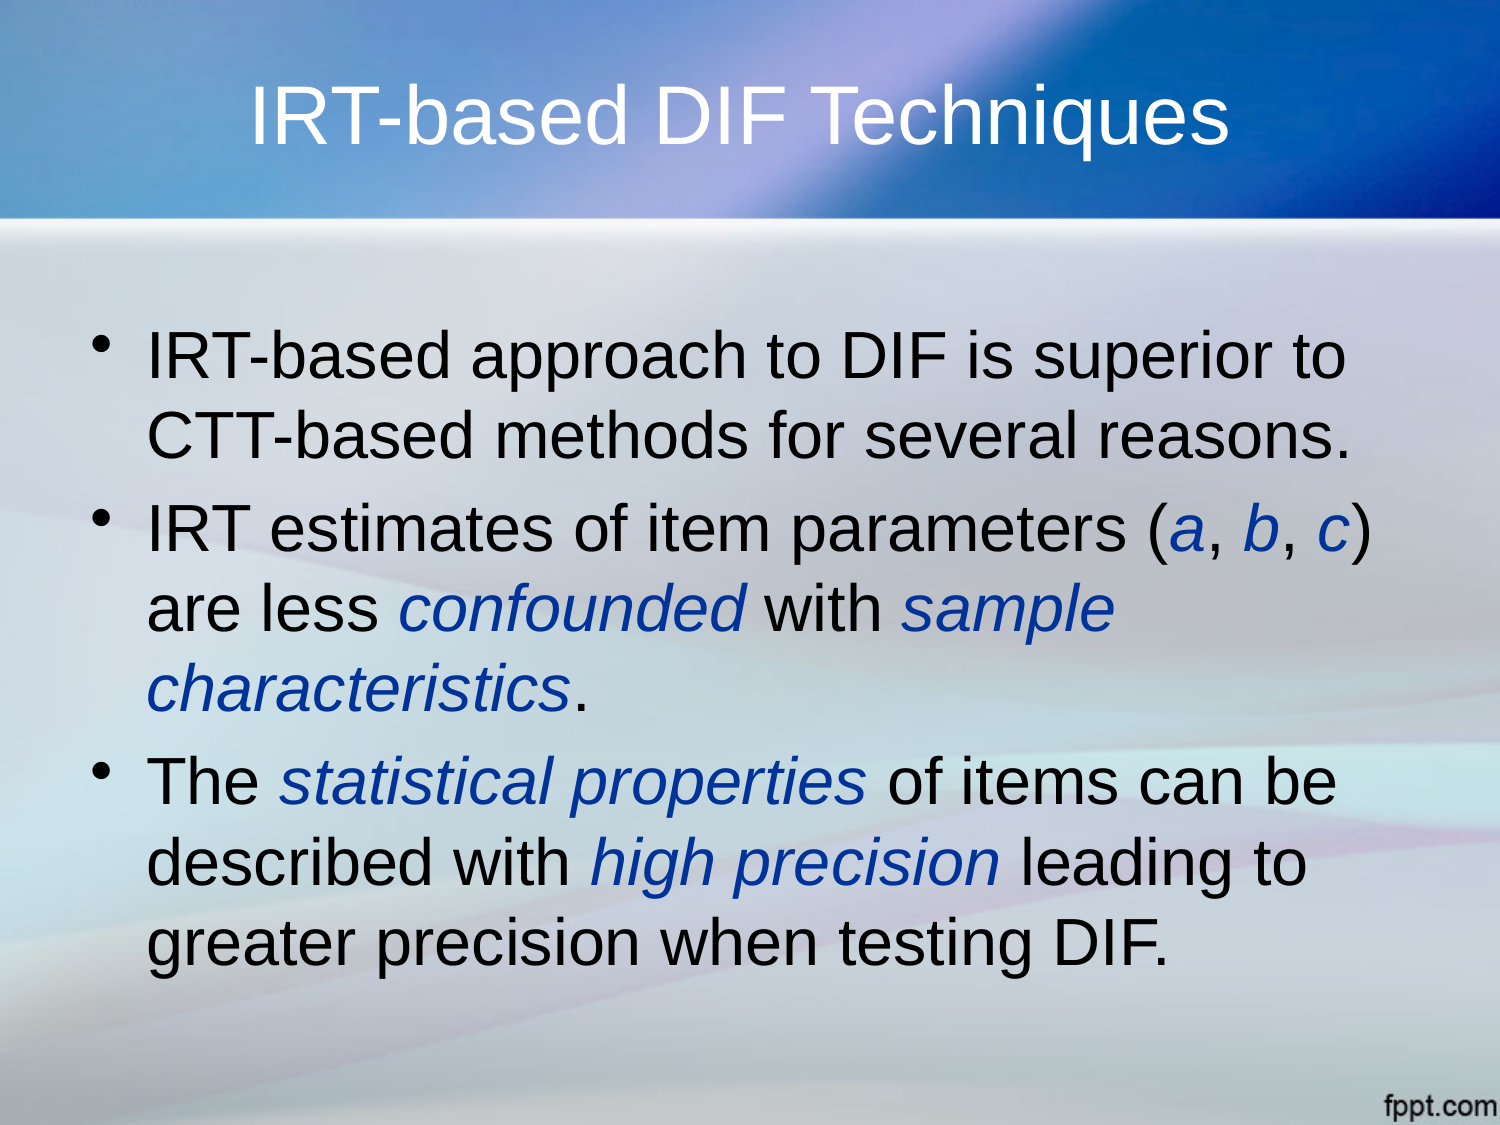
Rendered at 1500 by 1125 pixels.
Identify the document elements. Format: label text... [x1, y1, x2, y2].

title IRT-based DIF Techniques [64, 31, 1415, 192]
list IRT-based approach to DIF is superior to CTT-based methods for several reasons. IRT estimates of item parameters (a, b, c) are less confounded with sample characteristics. The statistical properties of items can be described with high precision leading to greater precision when testing DIF. [75, 304, 1425, 1047]
picture [0, 0, 1500, 1125]
